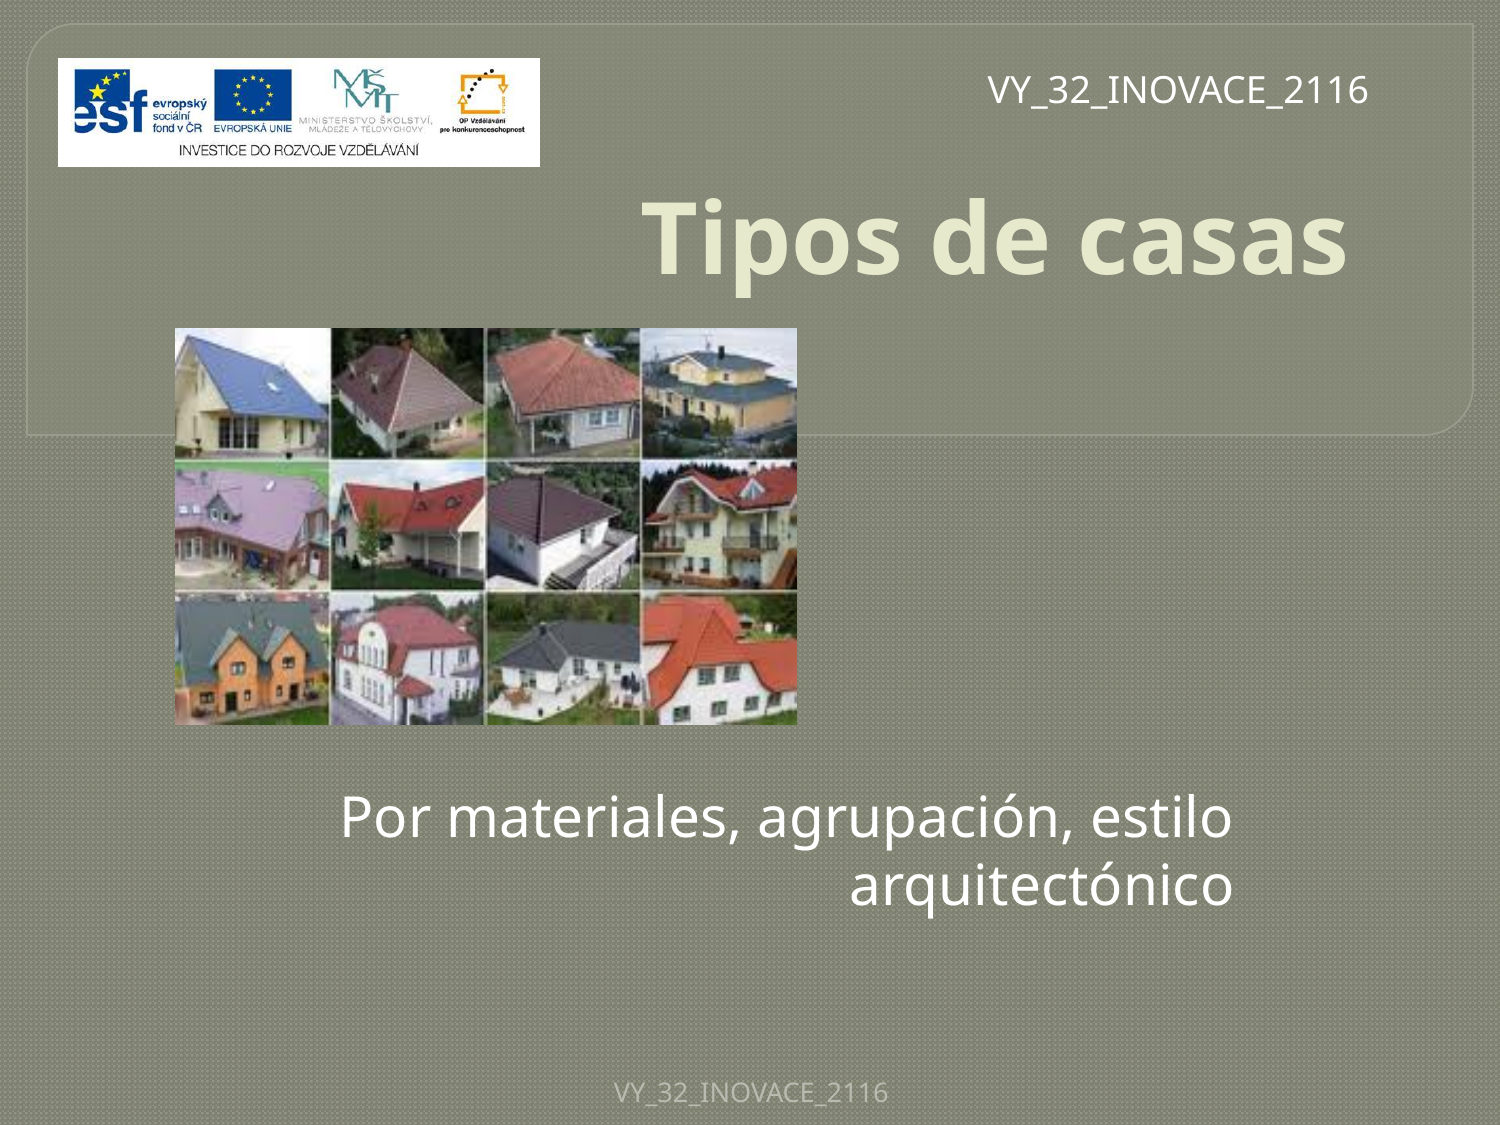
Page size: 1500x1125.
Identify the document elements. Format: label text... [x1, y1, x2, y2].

subtitle Por materiales, agrupación, estilo arquitectónico [225, 773, 1275, 925]
picture [175, 327, 798, 725]
title Tipos de casas [112, 105, 1388, 422]
footer VY_32_INOVACE_2116 [262, 1067, 904, 1113]
picture [58, 58, 541, 167]
text_box VY_32_INOVACE_2116 [972, 58, 1418, 119]
